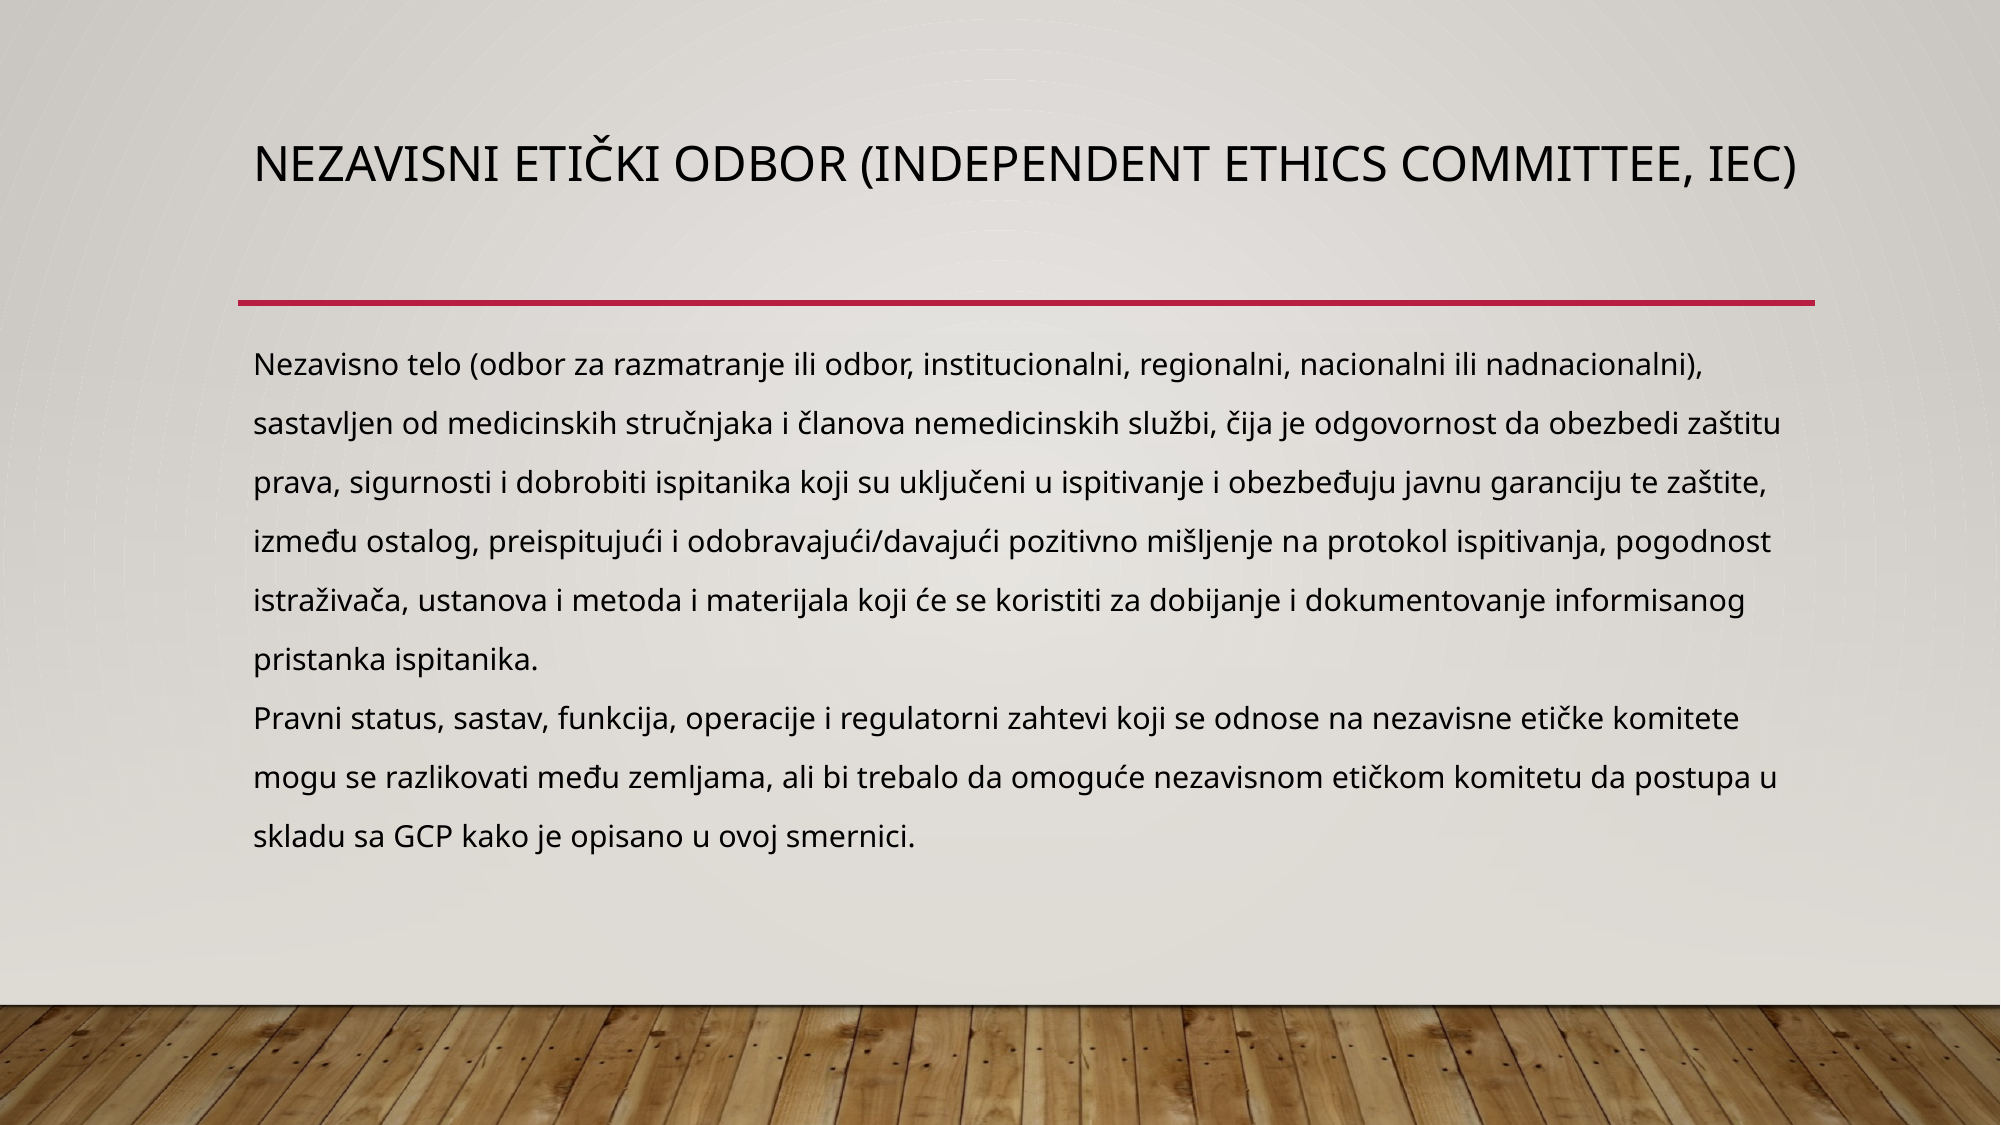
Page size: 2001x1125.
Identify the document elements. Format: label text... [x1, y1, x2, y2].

list Nezavisno telo (odbor za razmatranje ili odbor, institucionalni, regionalni, nacionalni ili nadnacionalni), sastavljen od medicinskih stručnjaka i članova nemedicinskih službi, čija je odgovornost da obezbedi zaštitu prava, sigurnosti i dobrobiti ispitanika koji su uključeni u ispitivanje i obezbeđuju javnu garanciju te zaštite, između ostalog, preispitujući i odobravajući/davajući pozitivno mišljenje na protokol ispitivanja, pogodnost istraživača, ustanova i metoda i materijala koji će se koristiti za dobijanje i dokumentovanje informisanog pristanka ispitanika. Pravni status, sastav, funkcija, operacije i regulatorni zahtevi koji se odnose na nezavisne etičke komitete mogu se razlikovati među zemljama, ali bi trebalo da omoguće nezavisnom etičkom komitetu da postupa u skladu sa GCP kako je opisano u ovoj smernici. [238, 330, 1814, 897]
picture [0, 1005, 2000, 1125]
title Nezavisni Etički odbor (Independent Ethics Committee, IEC) [238, 131, 1814, 305]
